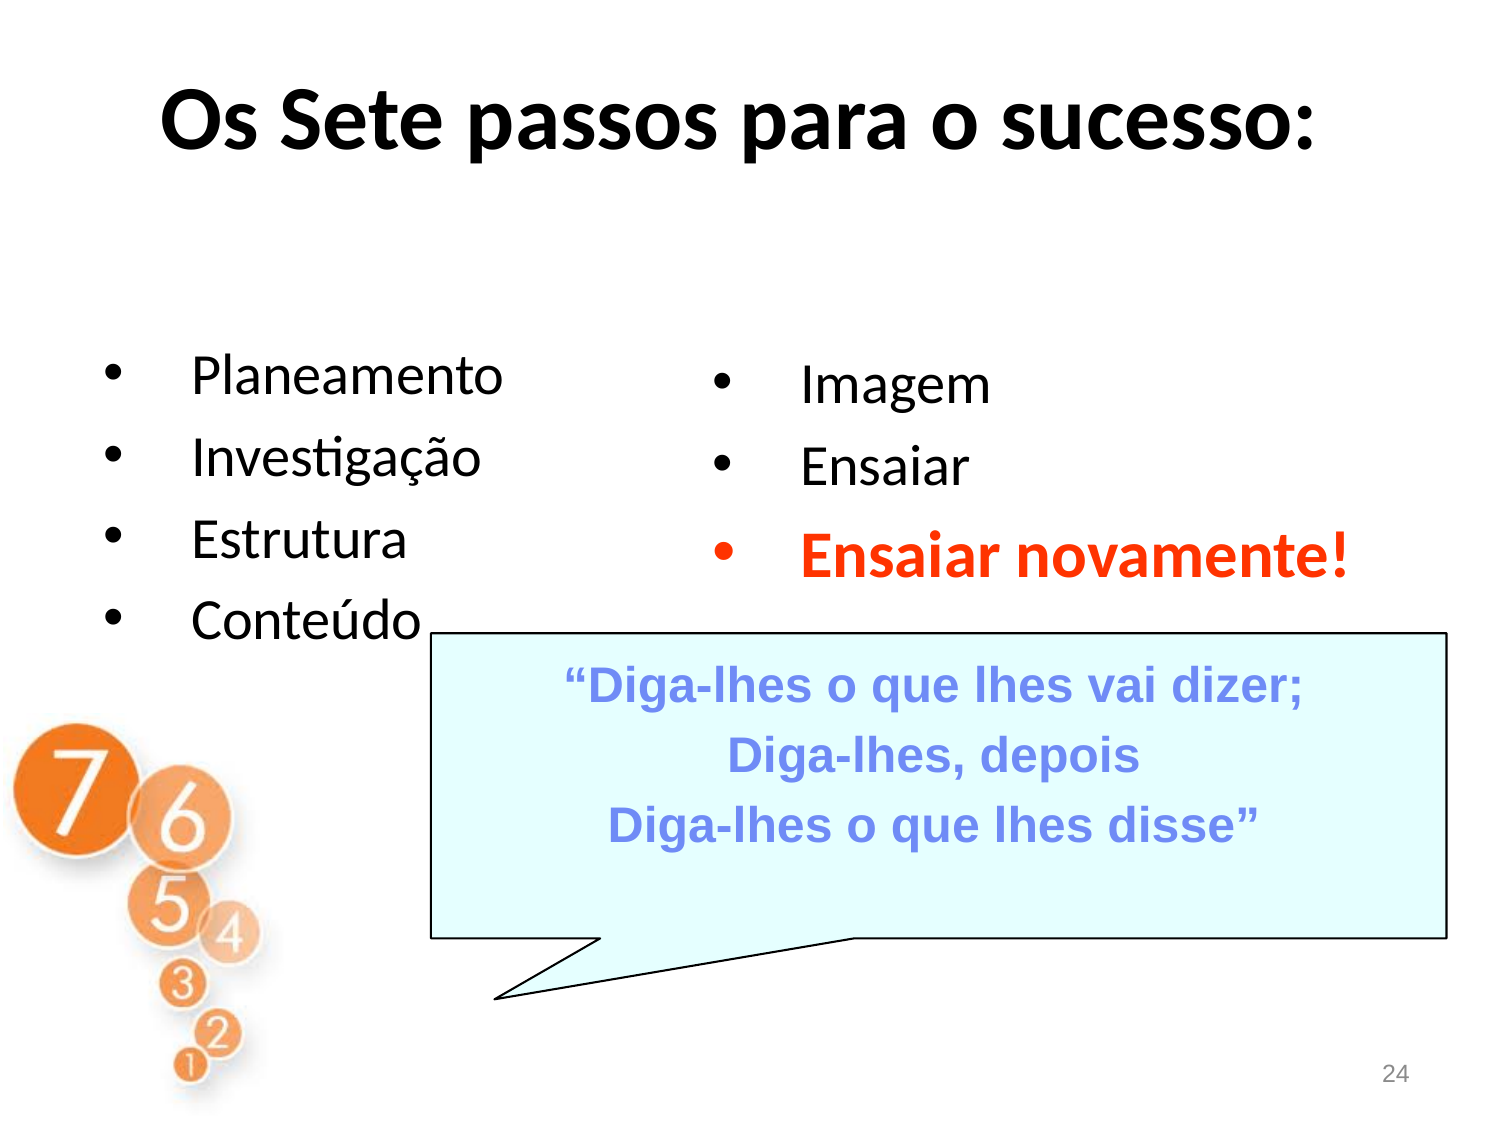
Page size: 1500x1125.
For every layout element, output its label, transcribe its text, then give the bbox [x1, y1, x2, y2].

picture [2, 713, 288, 1123]
text_box [494, 960, 727, 1000]
list Planeamento Investigação Estrutura Conteúdo [88, 328, 611, 655]
list Imagem Ensaiar Ensaiar novamente! [697, 337, 1500, 645]
title Os Sete passos para o sucesso: [64, 0, 1416, 226]
text_box [324, 656, 1250, 960]
text_box [430, 633, 1447, 939]
text_box “Diga-lhes o que lhes vai dizer; Diga-lhes, depois Diga-lhes o que lhes disse” [242, 645, 1500, 1037]
slide_number 24 [1074, 1042, 1425, 1103]
